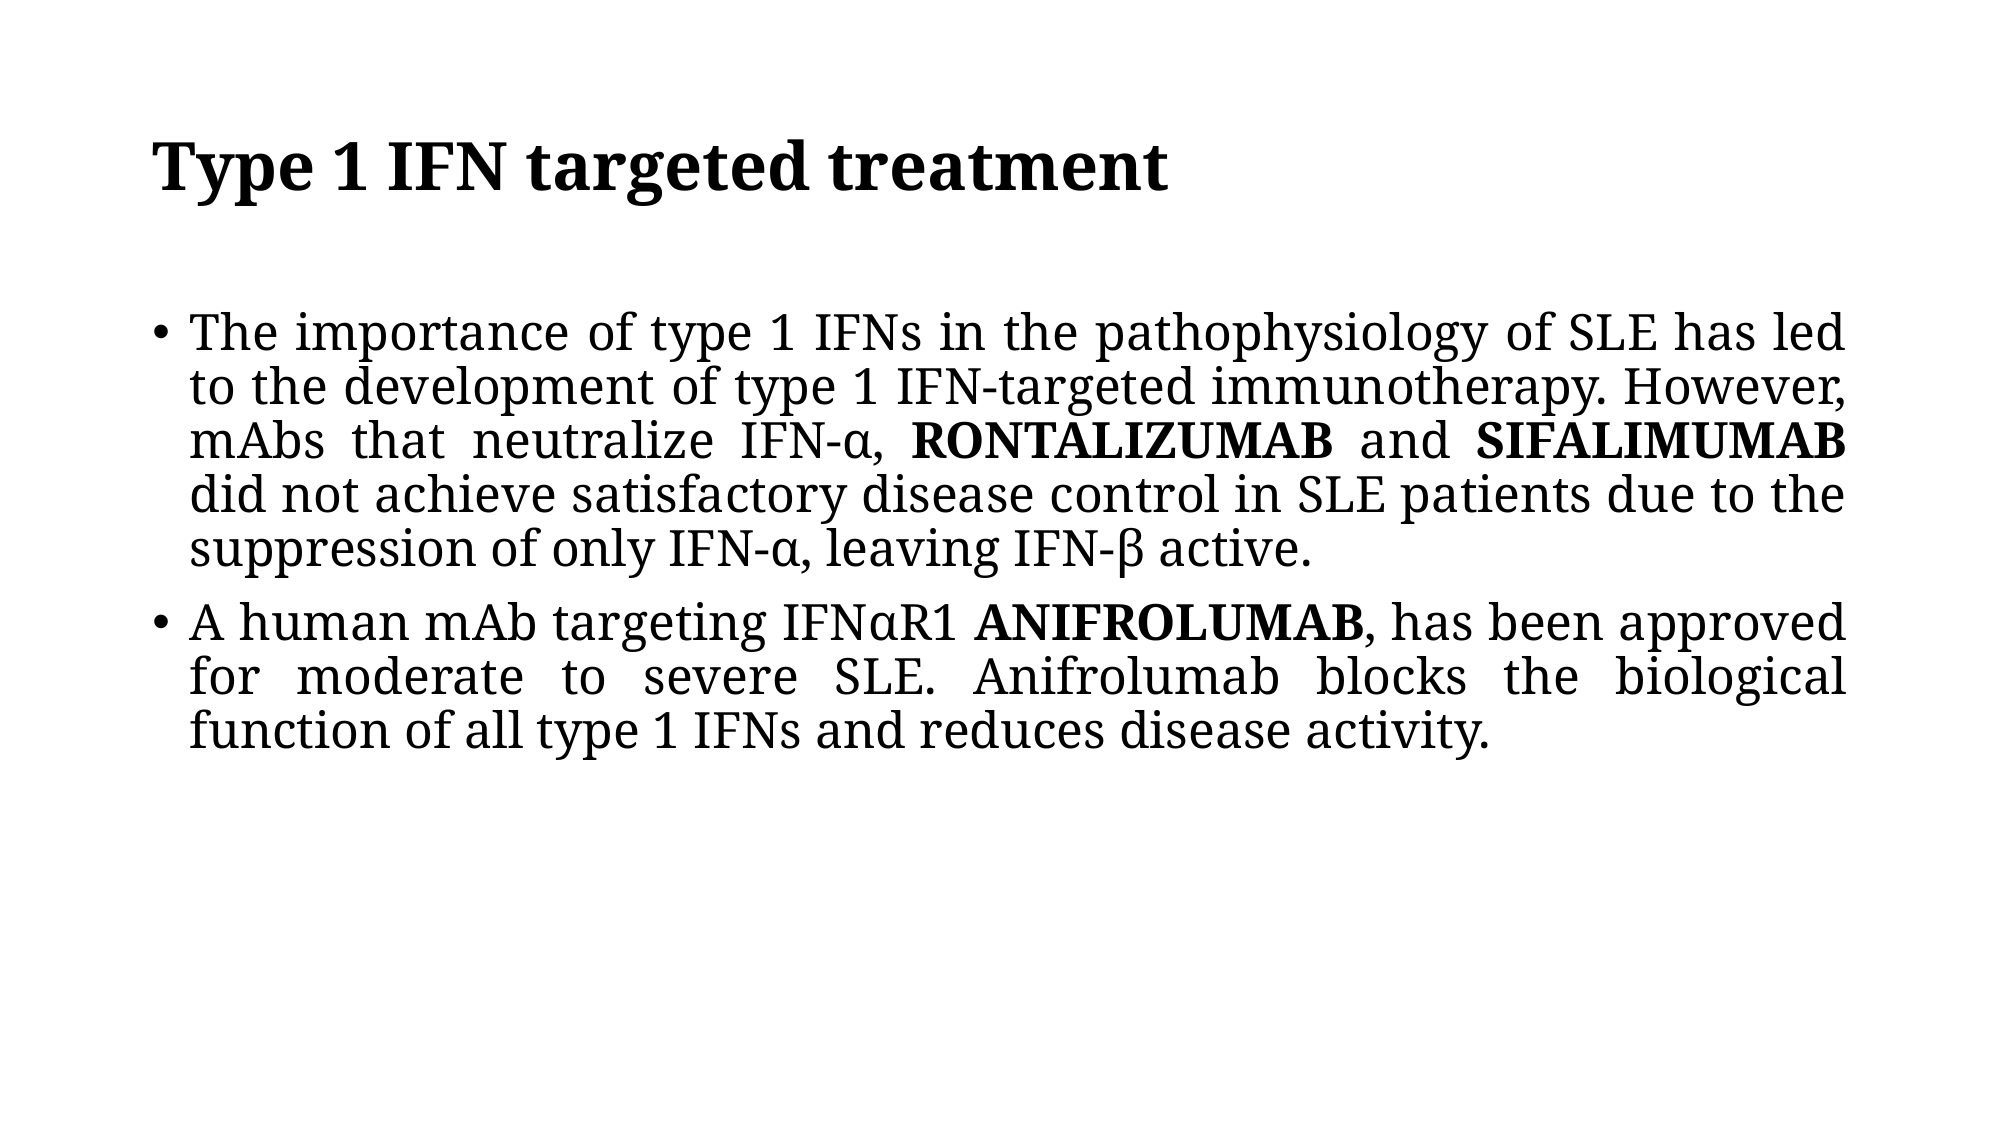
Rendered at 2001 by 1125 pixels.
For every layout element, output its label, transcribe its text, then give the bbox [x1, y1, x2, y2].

title Type 1 IFN targeted treatment [137, 59, 1863, 278]
list The importance of type 1 IFNs in the pathophysiology of SLE has led to the development of type 1 IFN-targeted immunotherapy. However, mAbs that neutralize IFN-α, RONTALIZUMAB and SIFALIMUMAB did not achieve satisfactory disease control in SLE patients due to the suppression of only IFN-α, leaving IFN-β active. A human mAb targeting IFNαR1 ANIFROLUMAB, has been approved for moderate to severe SLE. Anifrolumab blocks the biological function of all type 1 IFNs and reduces disease activity. [137, 299, 1863, 1014]
